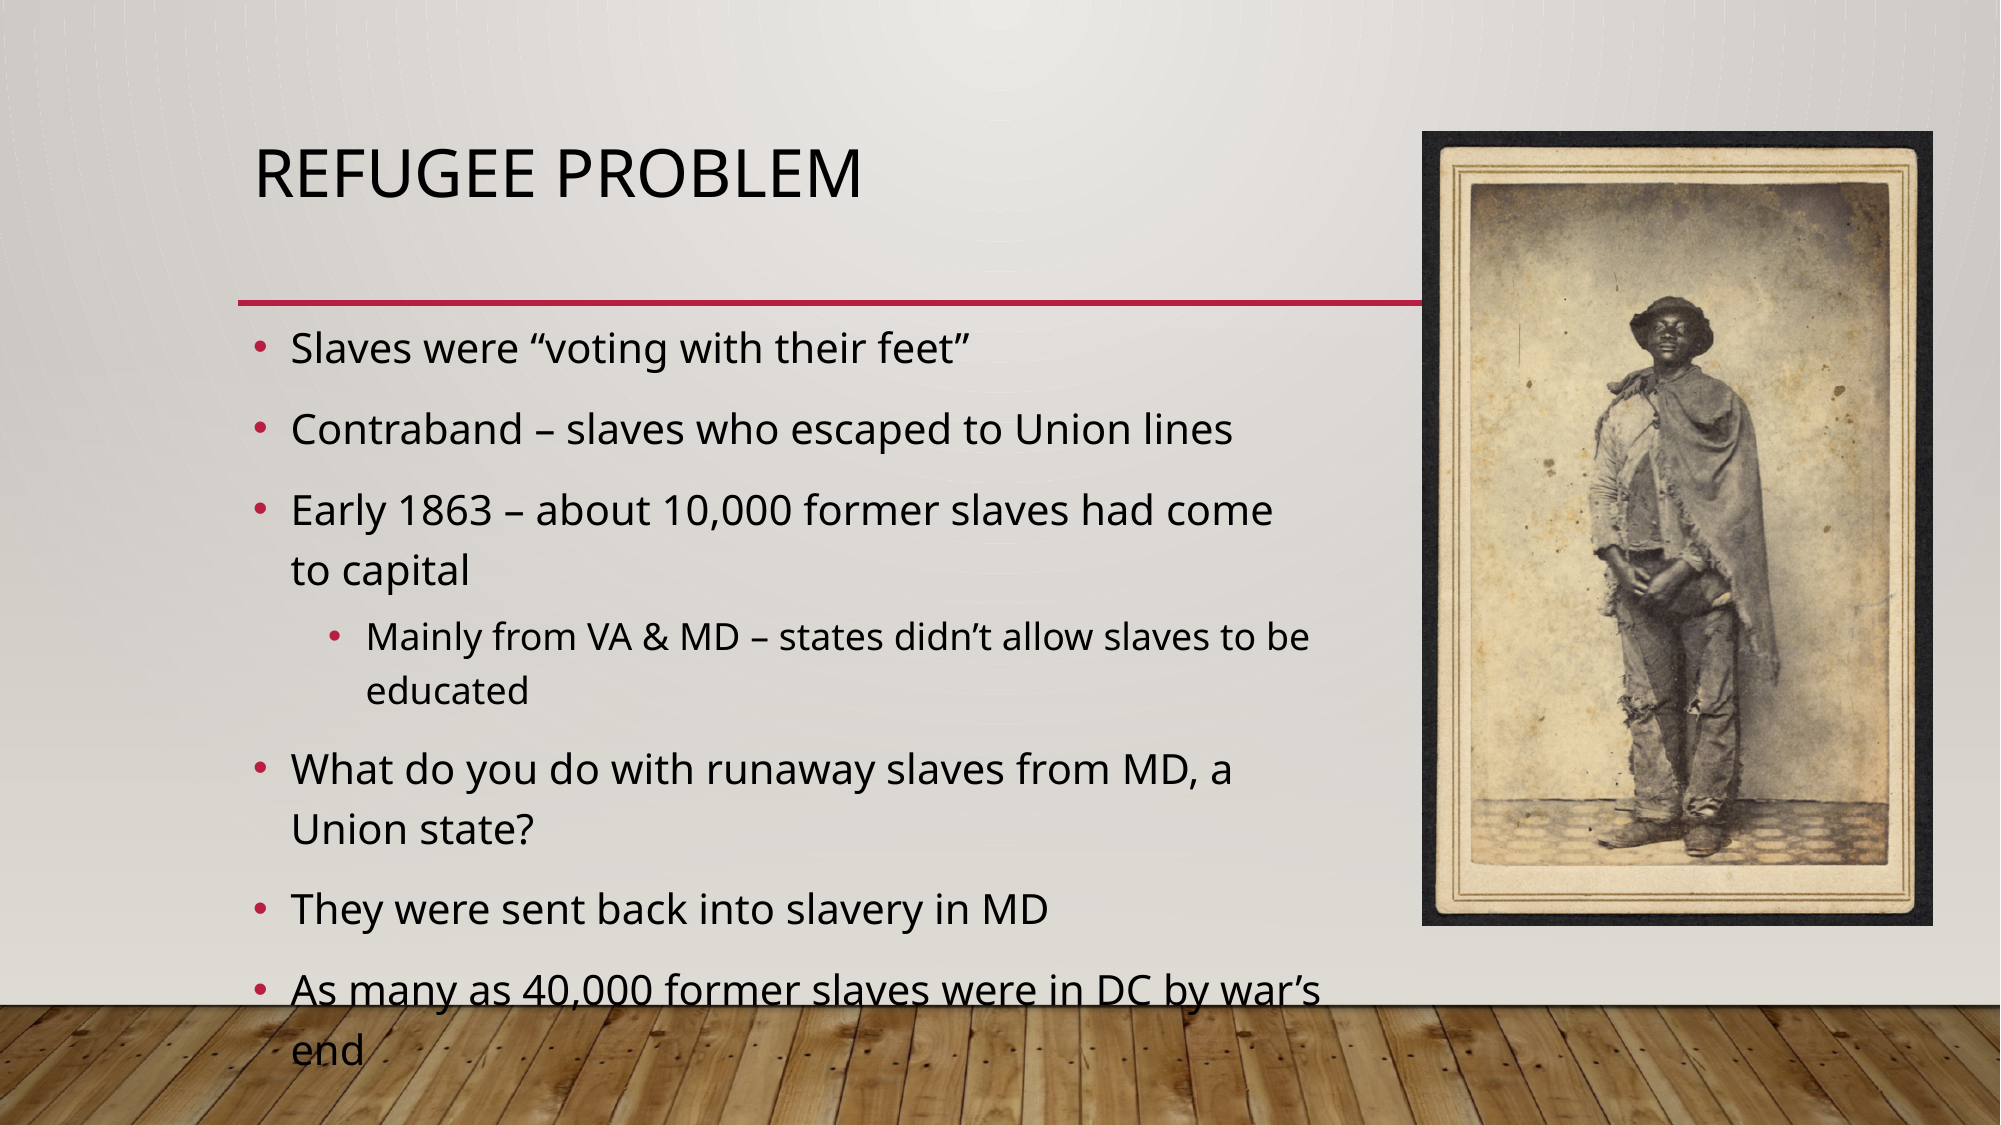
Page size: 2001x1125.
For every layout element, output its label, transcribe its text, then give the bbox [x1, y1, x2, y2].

title Refugee Problem [238, 131, 1422, 305]
picture [1422, 131, 1934, 927]
list Slaves were “voting with their feet” Contraband – slaves who escaped to Union lines Early 1863 – about 10,000 former slaves had come to capital Mainly from VA & MD – states didn’t allow slaves to be educated What do you do with runaway slaves from MD, a Union state? They were sent back into slavery in MD As many as 40,000 former slaves were in DC by war’s end [238, 304, 1340, 1020]
picture [0, 1005, 2000, 1125]
